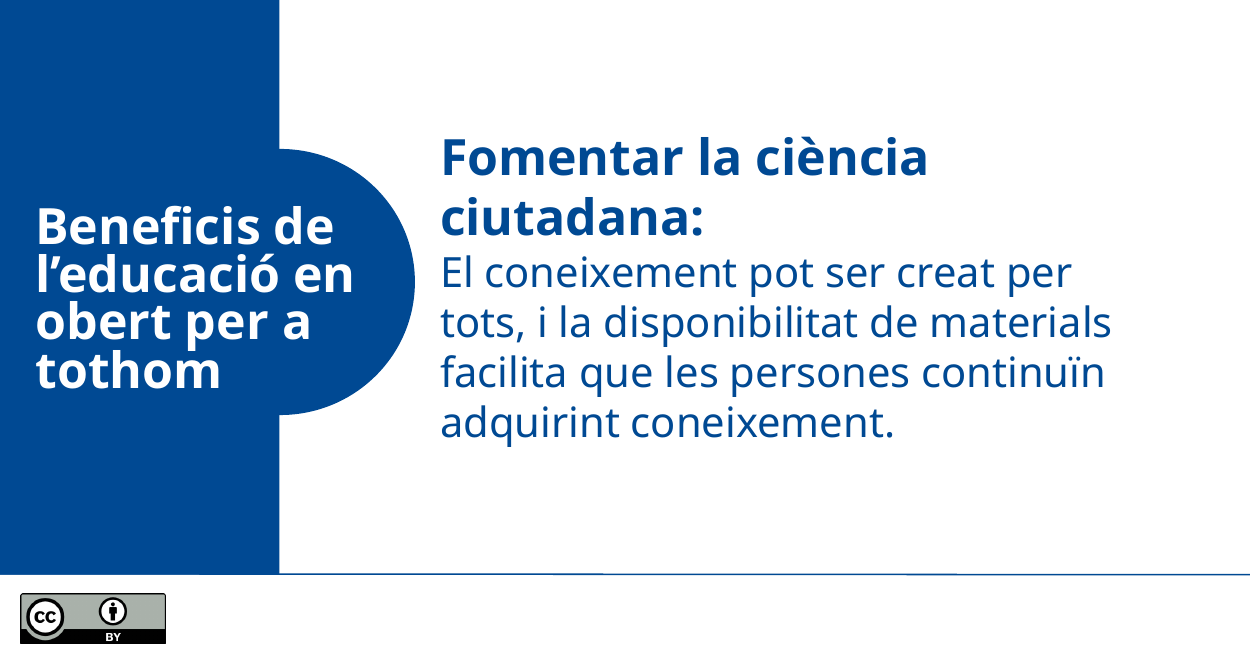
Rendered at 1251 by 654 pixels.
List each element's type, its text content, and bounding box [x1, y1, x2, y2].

text_box Fomentar la ciència ciutadana: El coneixement pot ser creat per tots, i la disponibilitat de materials facilita que les persones continuïn adquirint coneixement. [424, 110, 1175, 461]
text_box [183, 148, 378, 190]
text_box [0, 0, 280, 573]
text_box [0, 582, 1250, 654]
text_box [390, 204, 415, 360]
picture [20, 592, 166, 645]
text_box Beneficis de l’educació en obert per a tothom [20, 190, 390, 413]
